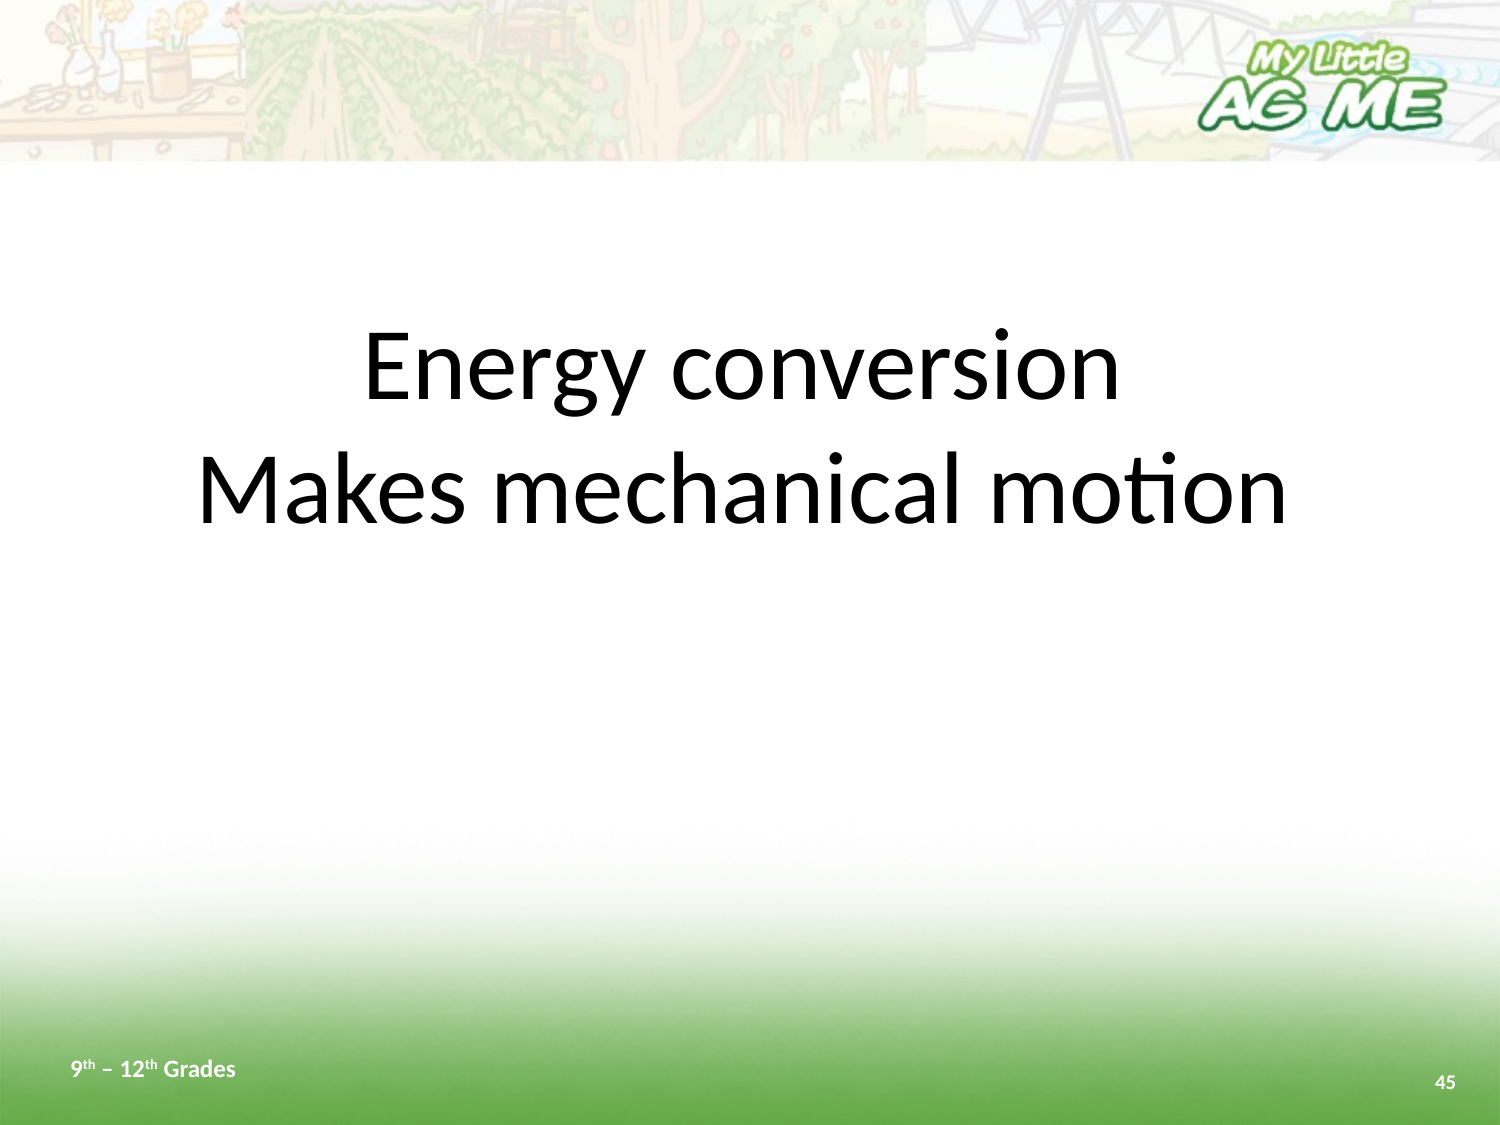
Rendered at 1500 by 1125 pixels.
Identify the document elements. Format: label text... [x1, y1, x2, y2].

picture [0, 0, 1500, 1125]
text_box Energy conversion Makes mechanical motion [133, 288, 1352, 552]
